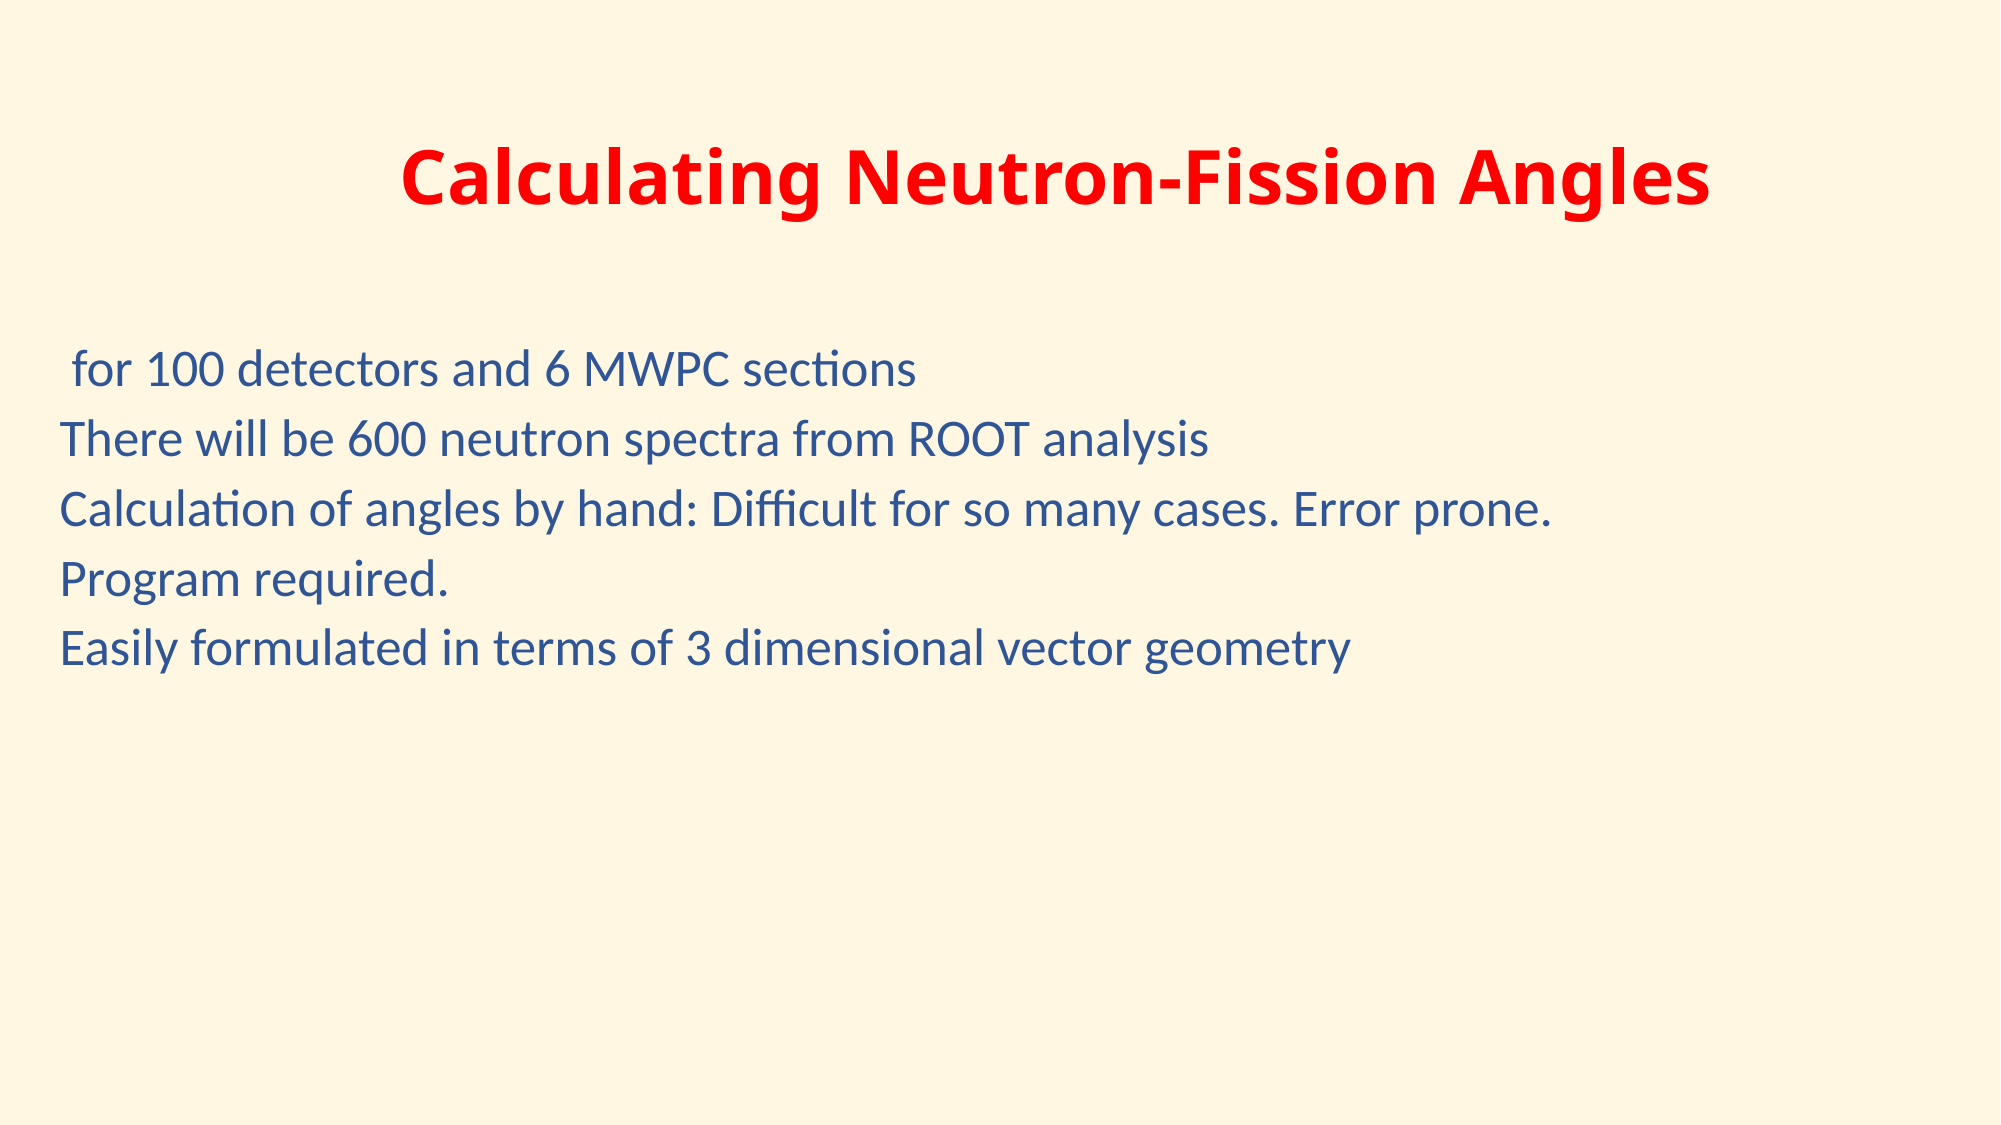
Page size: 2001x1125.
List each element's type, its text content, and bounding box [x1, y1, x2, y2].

title Calculating Neutron-Fission Angles [234, 75, 1879, 285]
